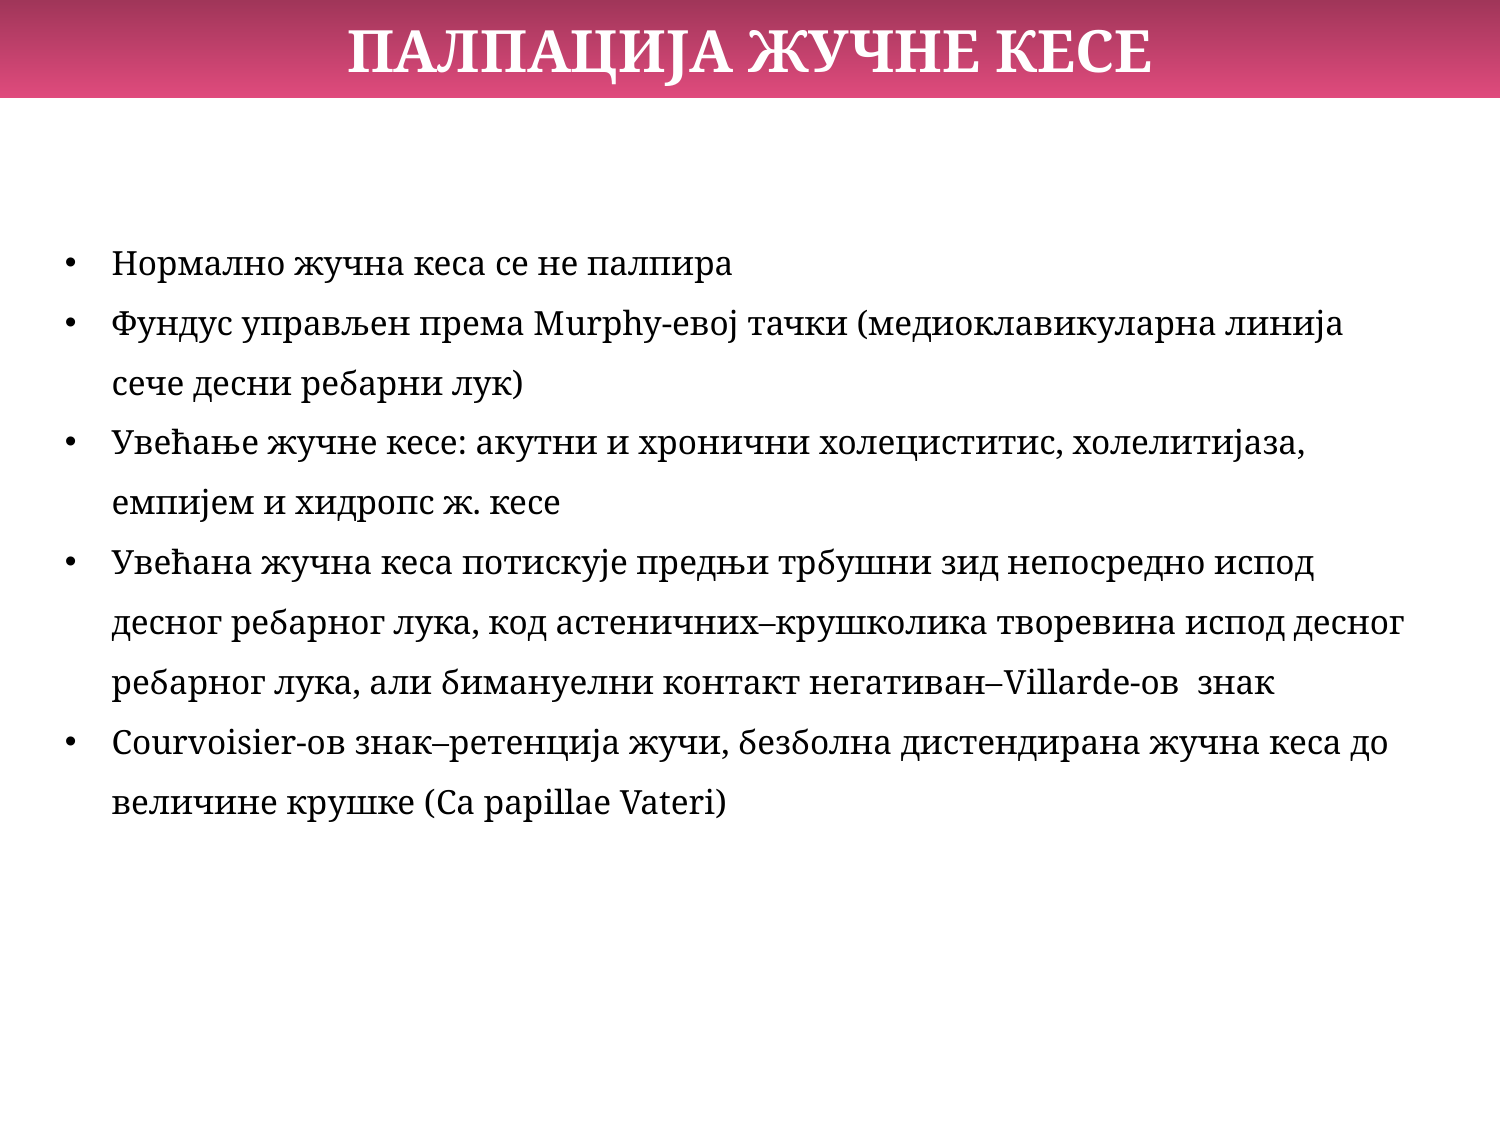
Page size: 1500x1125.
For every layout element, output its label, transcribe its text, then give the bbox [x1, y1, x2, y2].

text_box ПАЛПАЦИЈА ЖУЧНЕ КЕСЕ [0, 0, 1500, 98]
text_box Нормално жучна кеса се не палпира Фундус управљен према Мurphy-евој тачки (медиоклавикуларна линија сече десни ребарни лук) Увећање жучне кесе: акутни и хронични холециститис, холелитијаза, емпијем и хидропс ж. кесе Увећана жучна кеса потискује предњи трбушни зид непосредно испод десног ребарног лука, код астеничних–крушколика творевина испод десног ребарног лука, али бимануелни контакт негативан–Villarde-ов знак Courvoisier-oв знак–ретенција жучи, безболна дистендирана жучна кеса до величине крушке (Ca papillae Vateri) [50, 174, 1438, 868]
